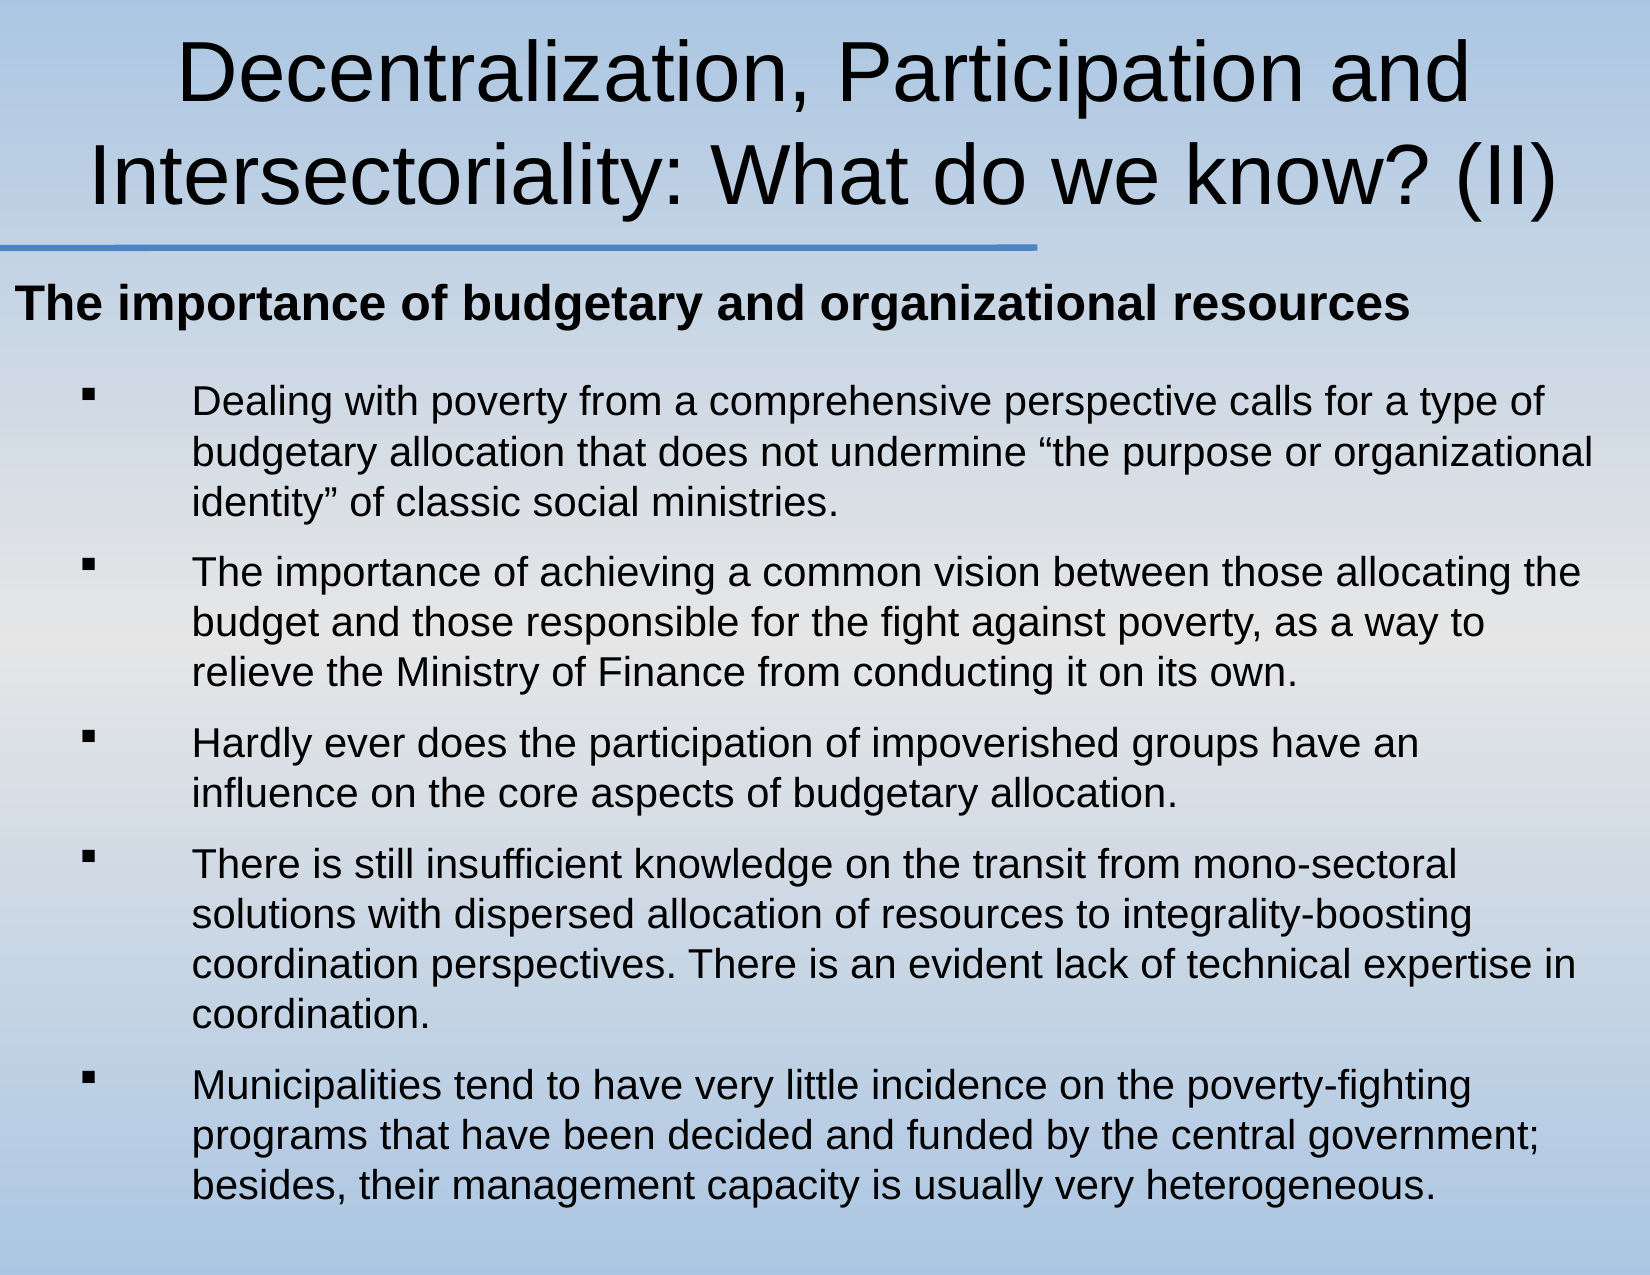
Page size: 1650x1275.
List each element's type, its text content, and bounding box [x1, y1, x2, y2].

list Dealing with poverty from a comprehensive perspective calls for a type of budgetary allocation that does not undermine “the purpose or organizational identity” of classic social ministries. The importance of achieving a common vision between those allocating the budget and those responsible for the fight against poverty, as a way to relieve the Ministry of Finance from conducting it on its own. Hardly ever does the participation of impoverished groups have an influence on the core aspects of budgetary allocation. There is still insufficient knowledge on the transit from mono-sectoral solutions with dispersed allocation of resources to integrality-boosting coordination perspectives. There is an evident lack of technical expertise in coordination. Municipalities tend to have very little incidence on the poverty-fighting programs that have been decided and funded by the central government; besides, their management capacity is usually very heterogeneous. [62, 365, 1613, 1275]
text_box The importance of budgetary and organizational resources [0, 262, 1428, 338]
title Decentralization, Participation and Intersectoriality: What do we know? (II) [0, 37, 1650, 201]
